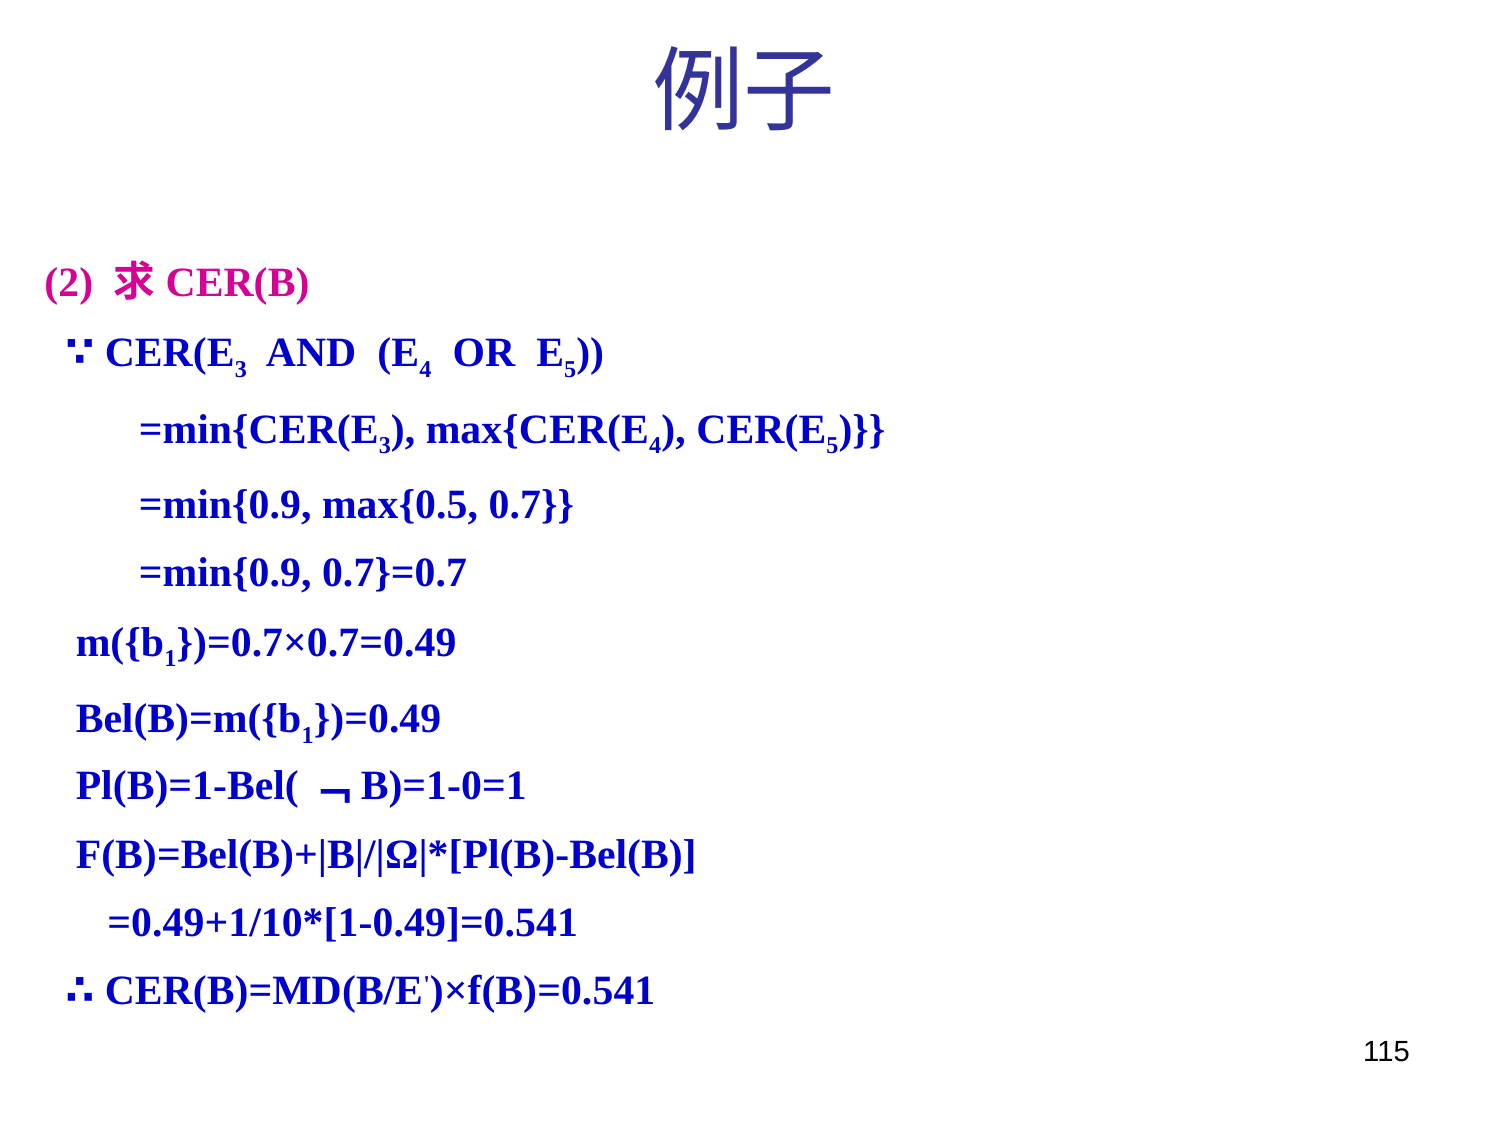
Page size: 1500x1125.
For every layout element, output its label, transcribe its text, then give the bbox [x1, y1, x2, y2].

list (2) 求CER(B) ∵ CER(E3 AND (E4 OR E5)) =min{CER(E3), max{CER(E4), CER(E5)}} =min{0.9, max{0.5, 0.7}} =min{0.9, 0.7}=0.7 m({b1})=0.7×0.7=0.49 Bel(B)=m({b1})=0.49 Pl(B)=1-Bel(﹁B)=1-0=1 F(B)=Bel(B)+|B|/|Ω|*[Pl(B)-Bel(B)] =0.49+1/10*[1-0.49]=0.541 ∴ CER(B)=MD(B/E')×f(B)=0.541 [29, 237, 1471, 1030]
slide_number 115 [1074, 1030, 1425, 1103]
text_box 例子 [147, 31, 1341, 149]
